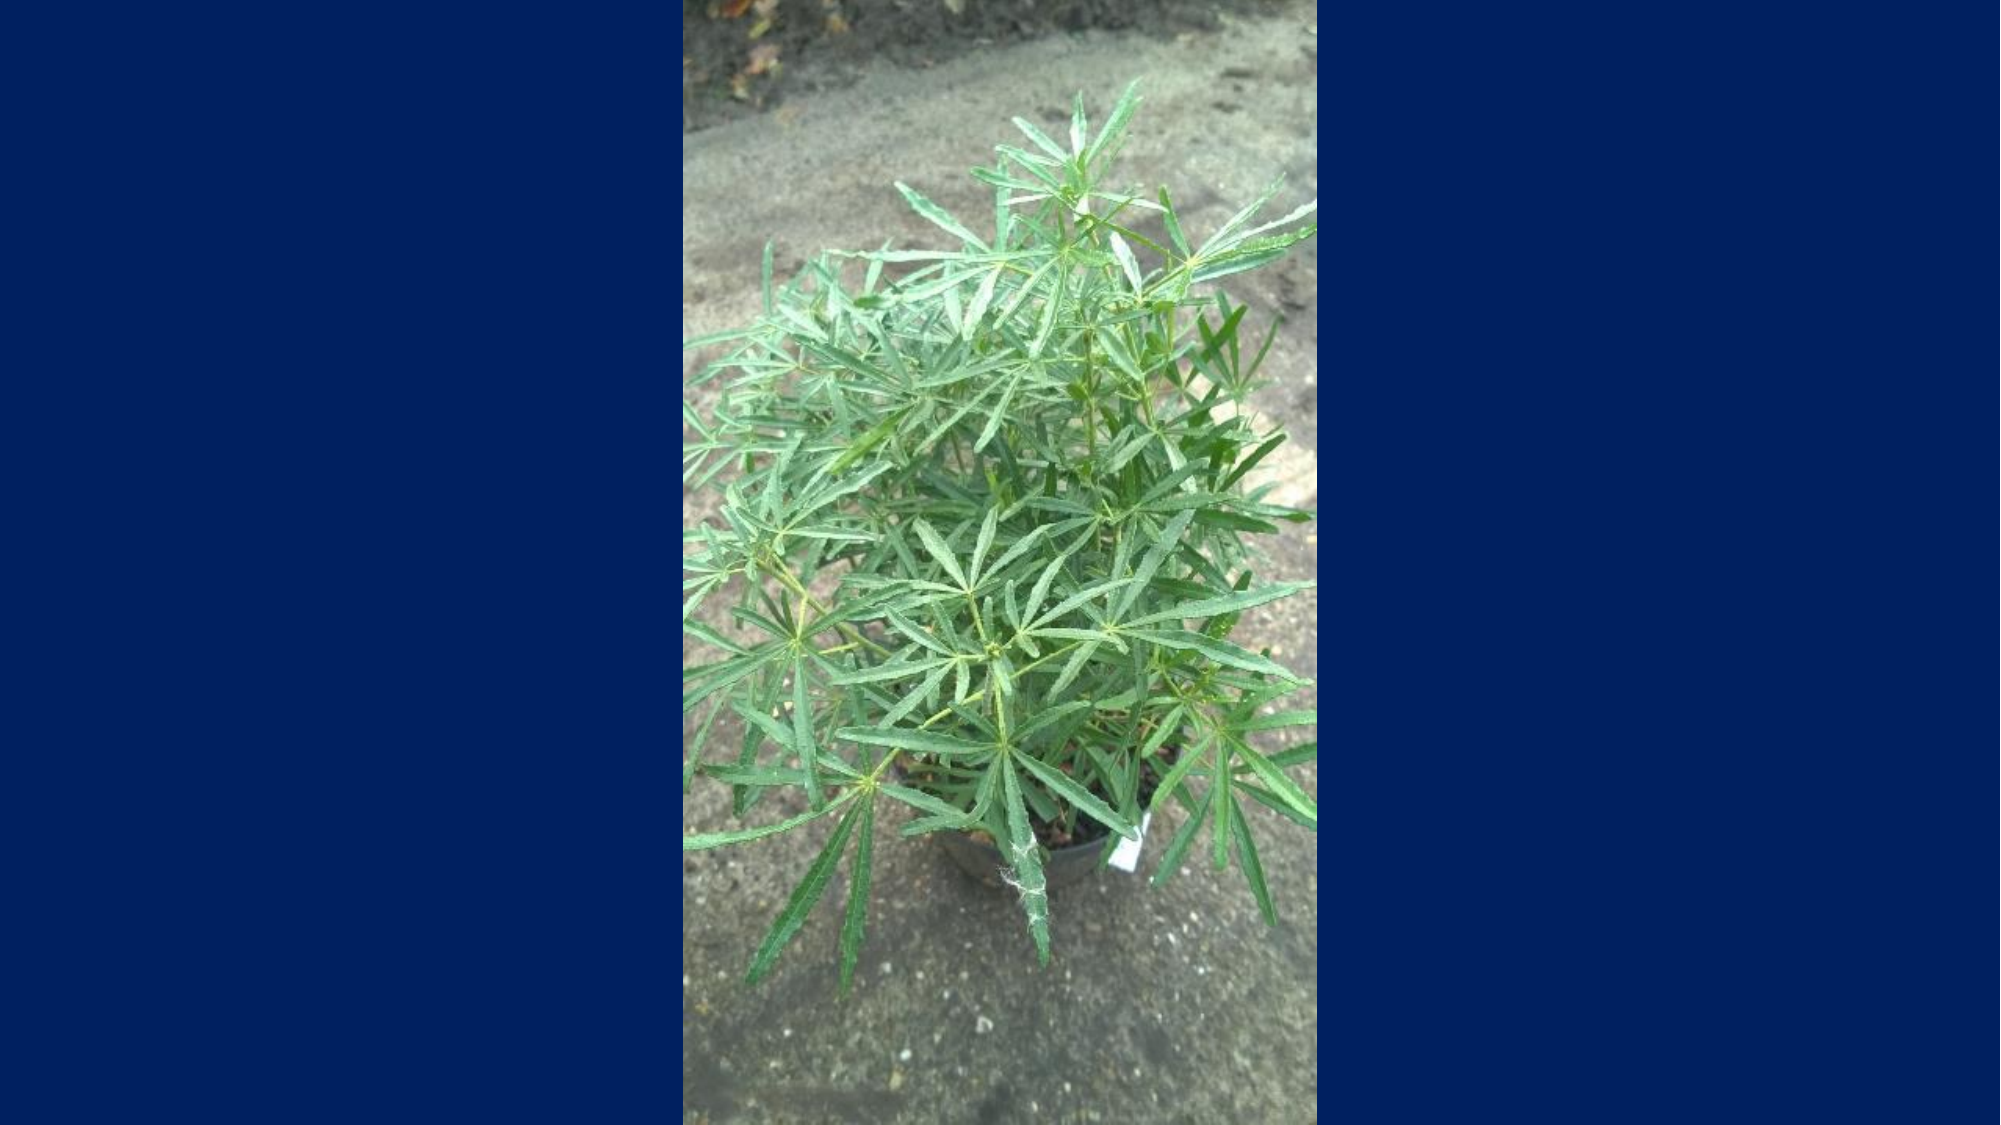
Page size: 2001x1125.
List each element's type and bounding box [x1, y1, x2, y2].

picture [683, 0, 1317, 1125]
